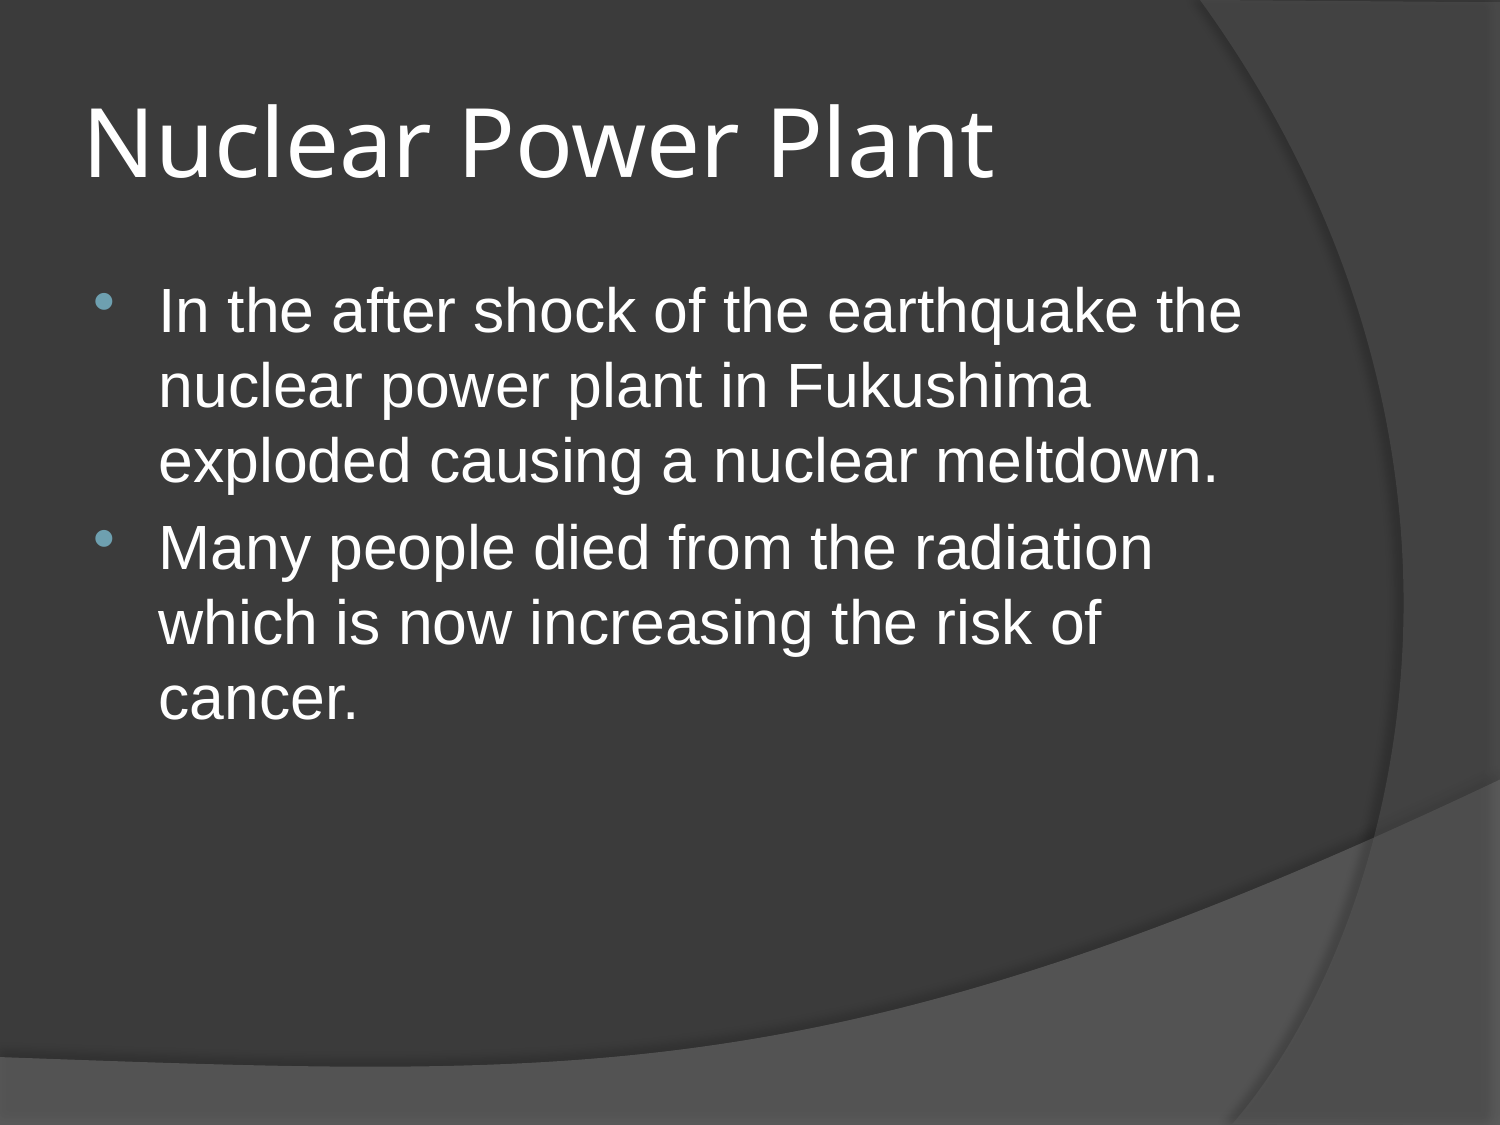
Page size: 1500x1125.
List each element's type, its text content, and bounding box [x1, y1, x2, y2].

list In the after shock of the earthquake the nuclear power plant in Fukushima exploded causing a nuclear meltdown. Many people died from the radiation which is now increasing the risk of cancer. [75, 262, 1300, 1005]
title Nuclear Power Plant [75, 45, 1300, 233]
